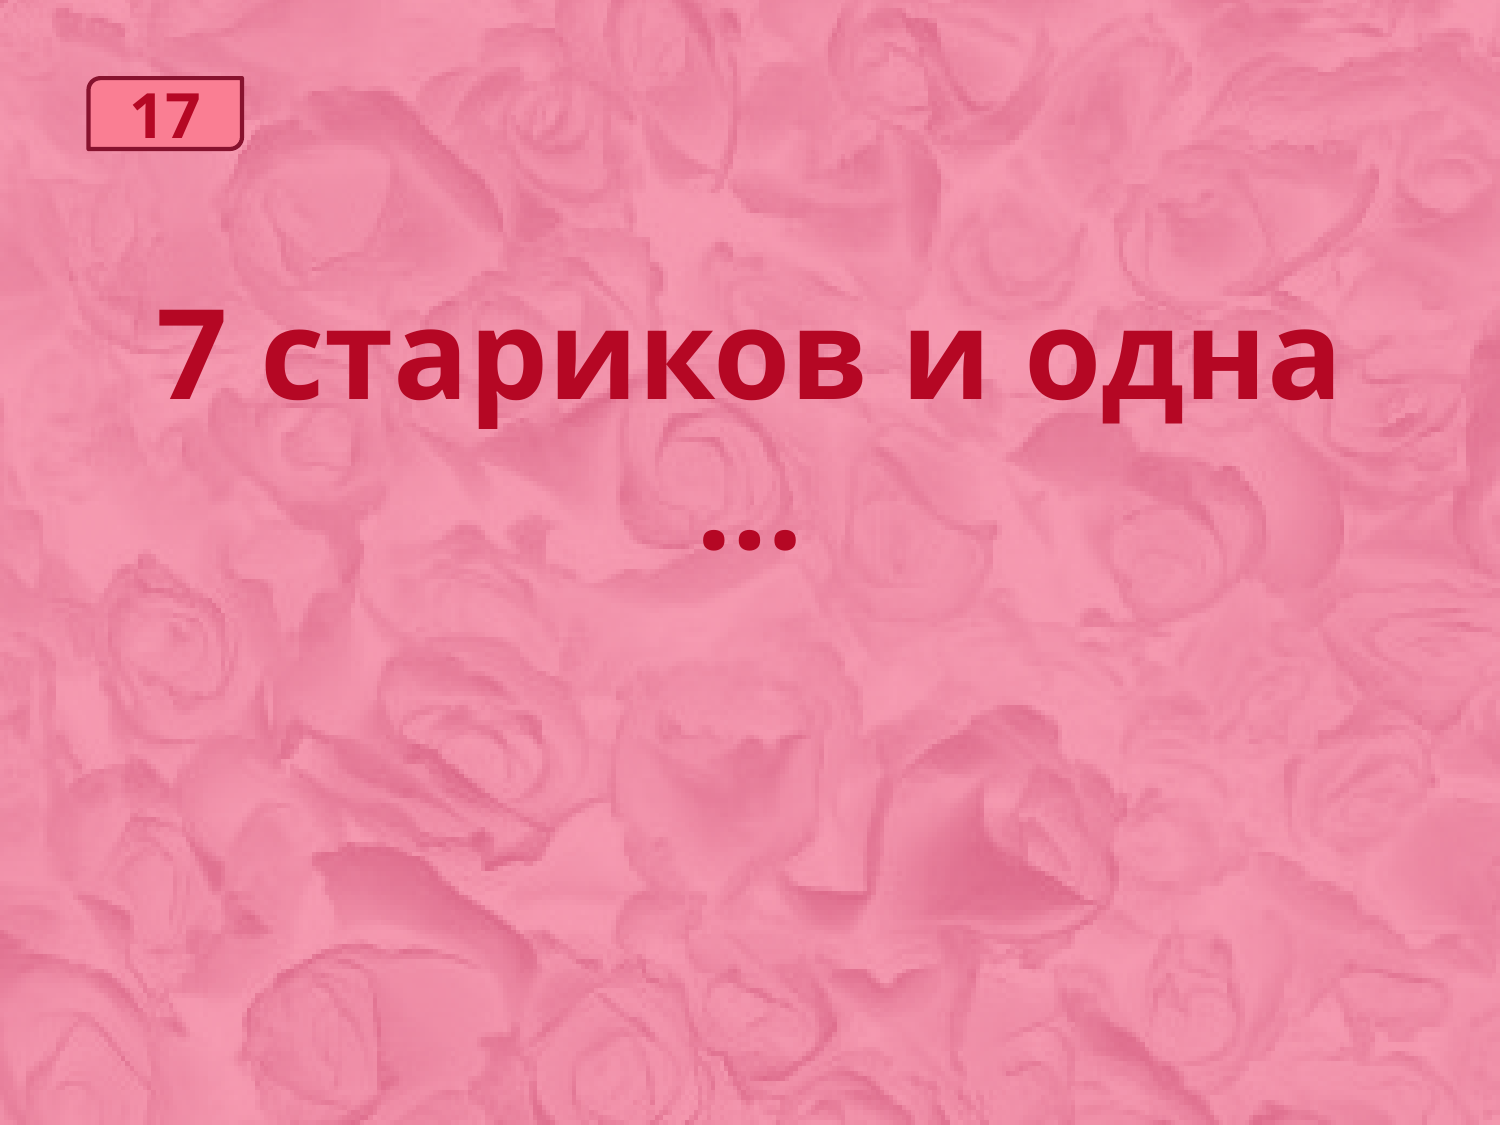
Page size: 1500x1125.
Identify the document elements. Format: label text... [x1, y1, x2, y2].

text_box 17 [86, 76, 245, 152]
text_box 7 стариков и одна … [123, 267, 1376, 582]
